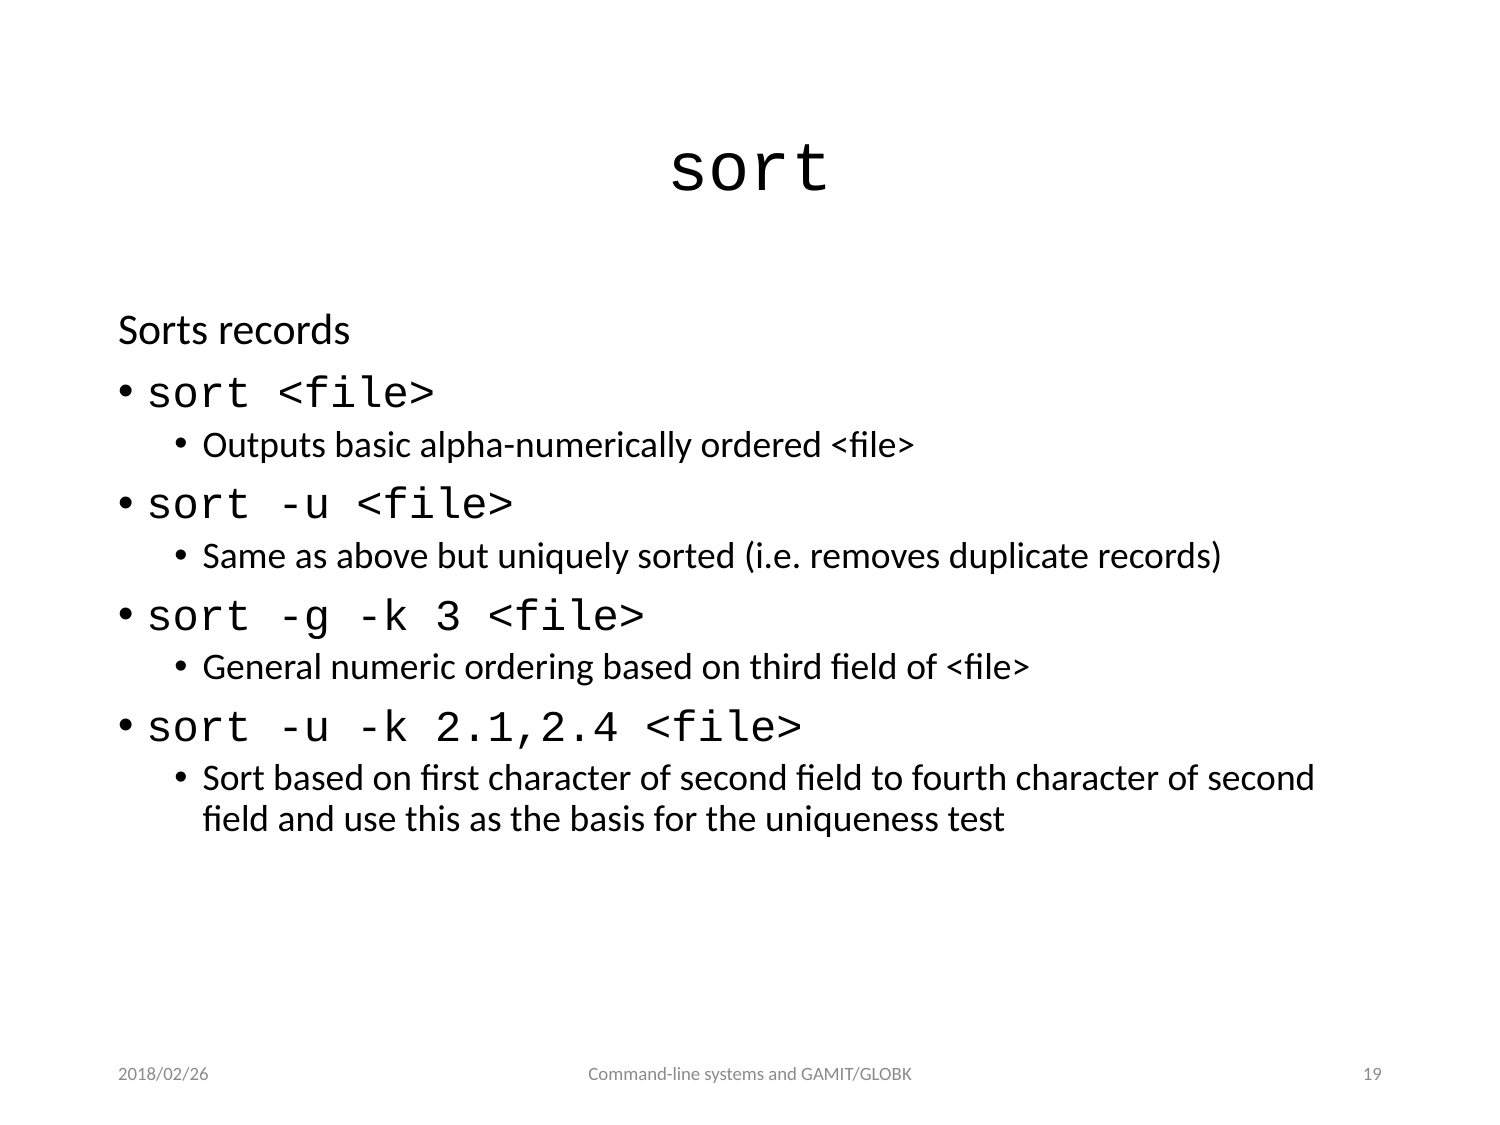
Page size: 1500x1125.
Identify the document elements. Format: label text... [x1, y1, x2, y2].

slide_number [103, 1042, 441, 1103]
slide_number 18 [1059, 1042, 1397, 1103]
title sort [103, 59, 1397, 278]
list Sorts records sort <file> Outputs basic alpha-numerically ordered <file> sort -u <file> Same as above but uniquely sorted (i.e. removes duplicate records) sort -g -k 3 <file> General numeric ordering based on third field of <file> sort -u -k 2.1,2.4 <file> Sort based on first character of second field to fourth character of second field and use this as the basis for the uniqueness test [103, 299, 1397, 1014]
footer Command-line systems and GAMIT/GLOBK [496, 1042, 1004, 1103]
